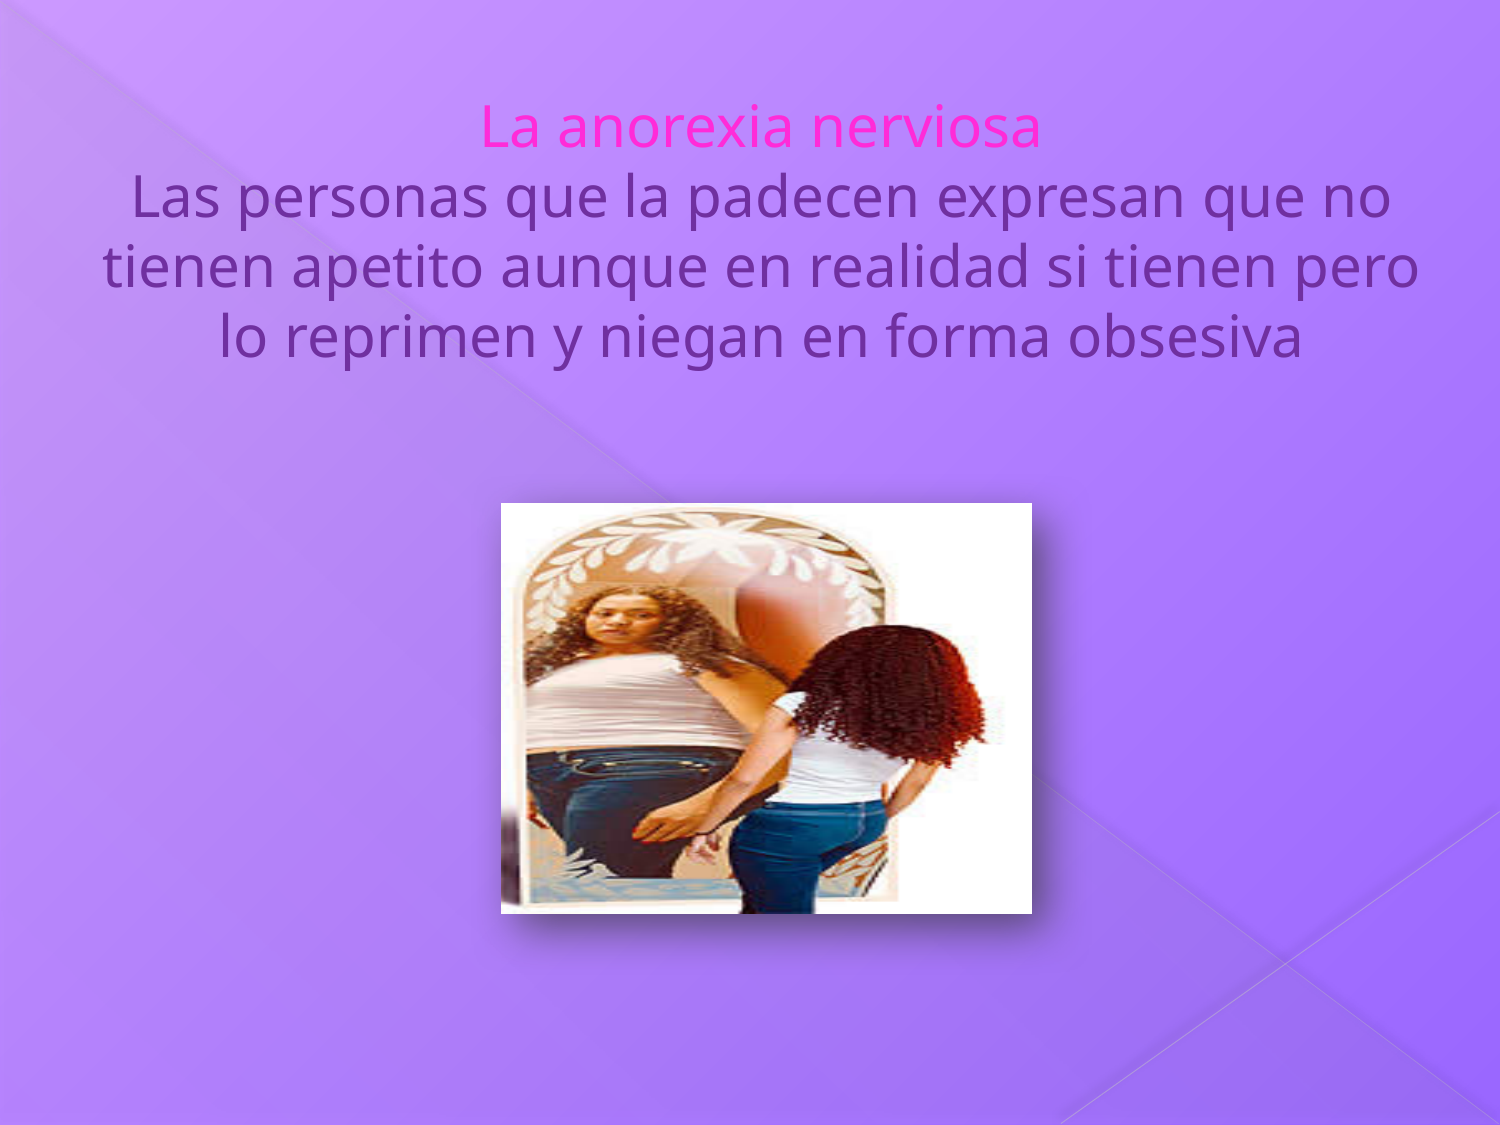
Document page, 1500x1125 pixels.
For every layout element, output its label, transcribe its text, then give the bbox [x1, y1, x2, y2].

text_box La anorexia nerviosa Las personas que la padecen expresan que no tienen apetito aunque en realidad si tienen pero lo reprimen y niegan en forma obsesiva [82, 81, 1442, 377]
picture [500, 503, 1032, 915]
